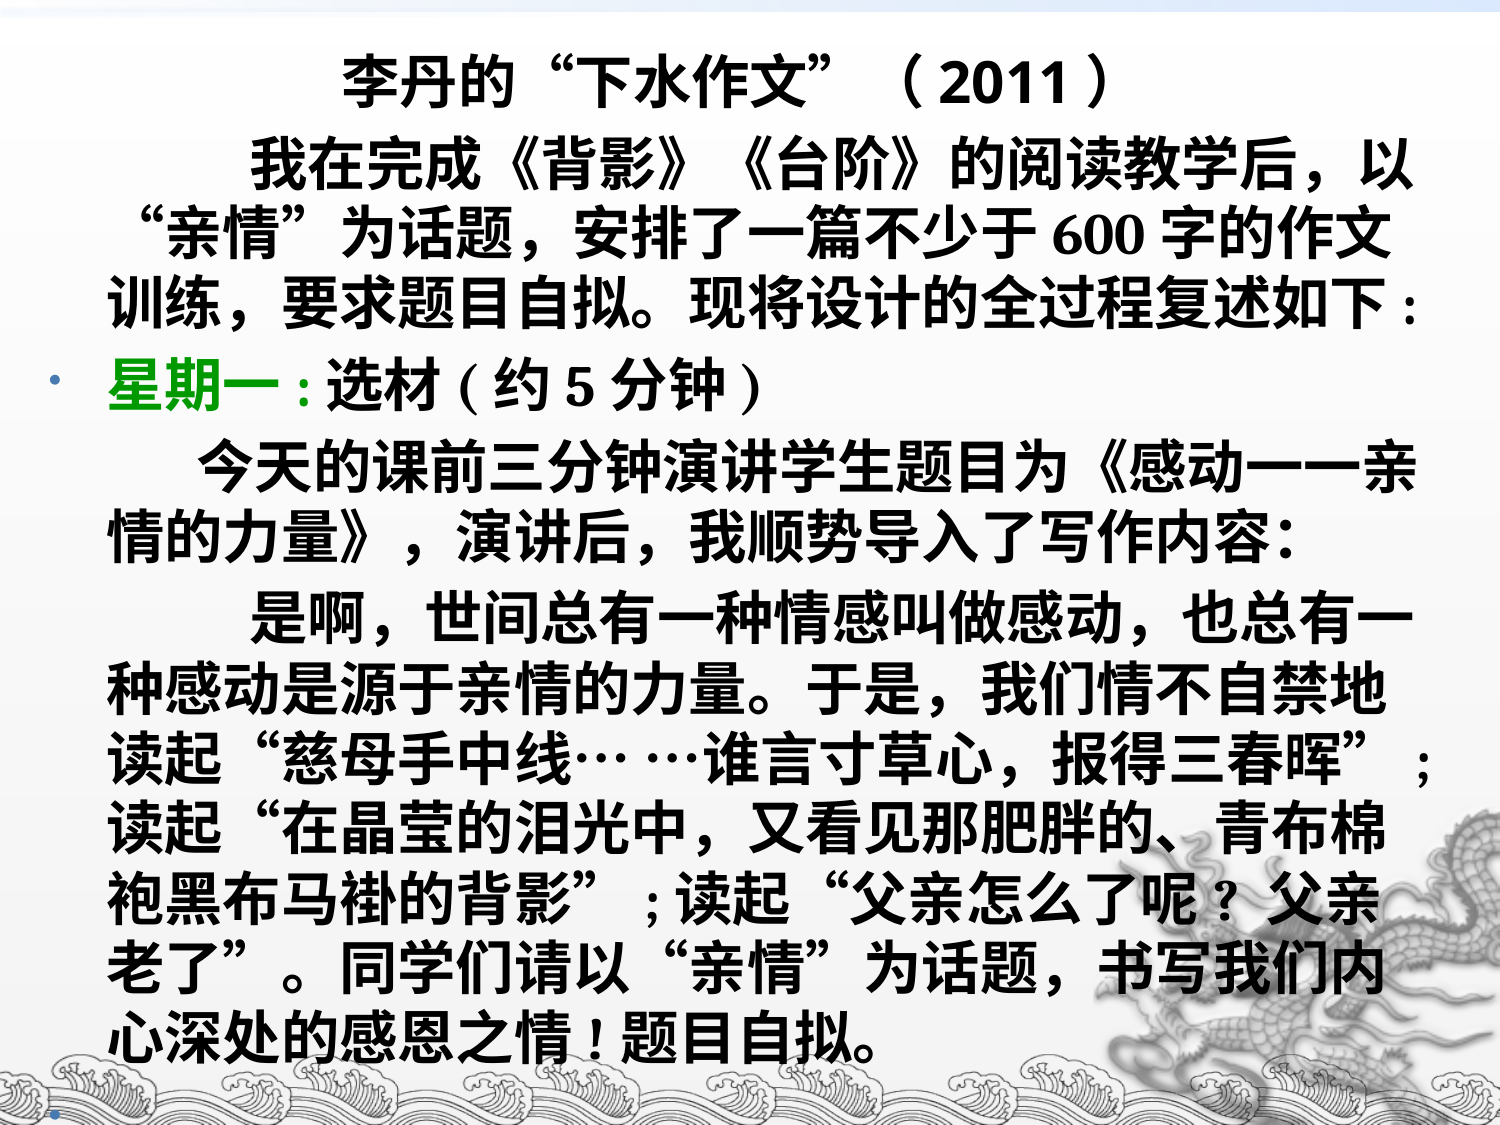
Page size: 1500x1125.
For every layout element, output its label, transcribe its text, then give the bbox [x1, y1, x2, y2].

list 李丹的“下水作文”（2011） 我在完成《背影》《台阶》的阅读教学后，以“亲情”为话题，安排了一篇不少于600字的作文训练，要求题目自拟。现将设计的全过程复述如下: 星期一:选材(约5分钟) 今天的课前三分钟演讲学生题目为《感动一一亲情的力量》，演讲后，我顺势导入了写作内容： 是啊，世间总有一种情感叫做感动，也总有一种感动是源于亲情的力量。于是，我们情不自禁地读起“慈母手中线… …谁言寸草心，报得三春晖”;读起“在晶莹的泪光中，又看见那肥胖的、青布棉袍黑布马褂的背影”;读起“父亲怎么了呢? 父亲老了”。同学们请以“亲情”为话题，书写我们内心深处的感恩之情!题目自拟。 [34, 37, 1451, 1001]
